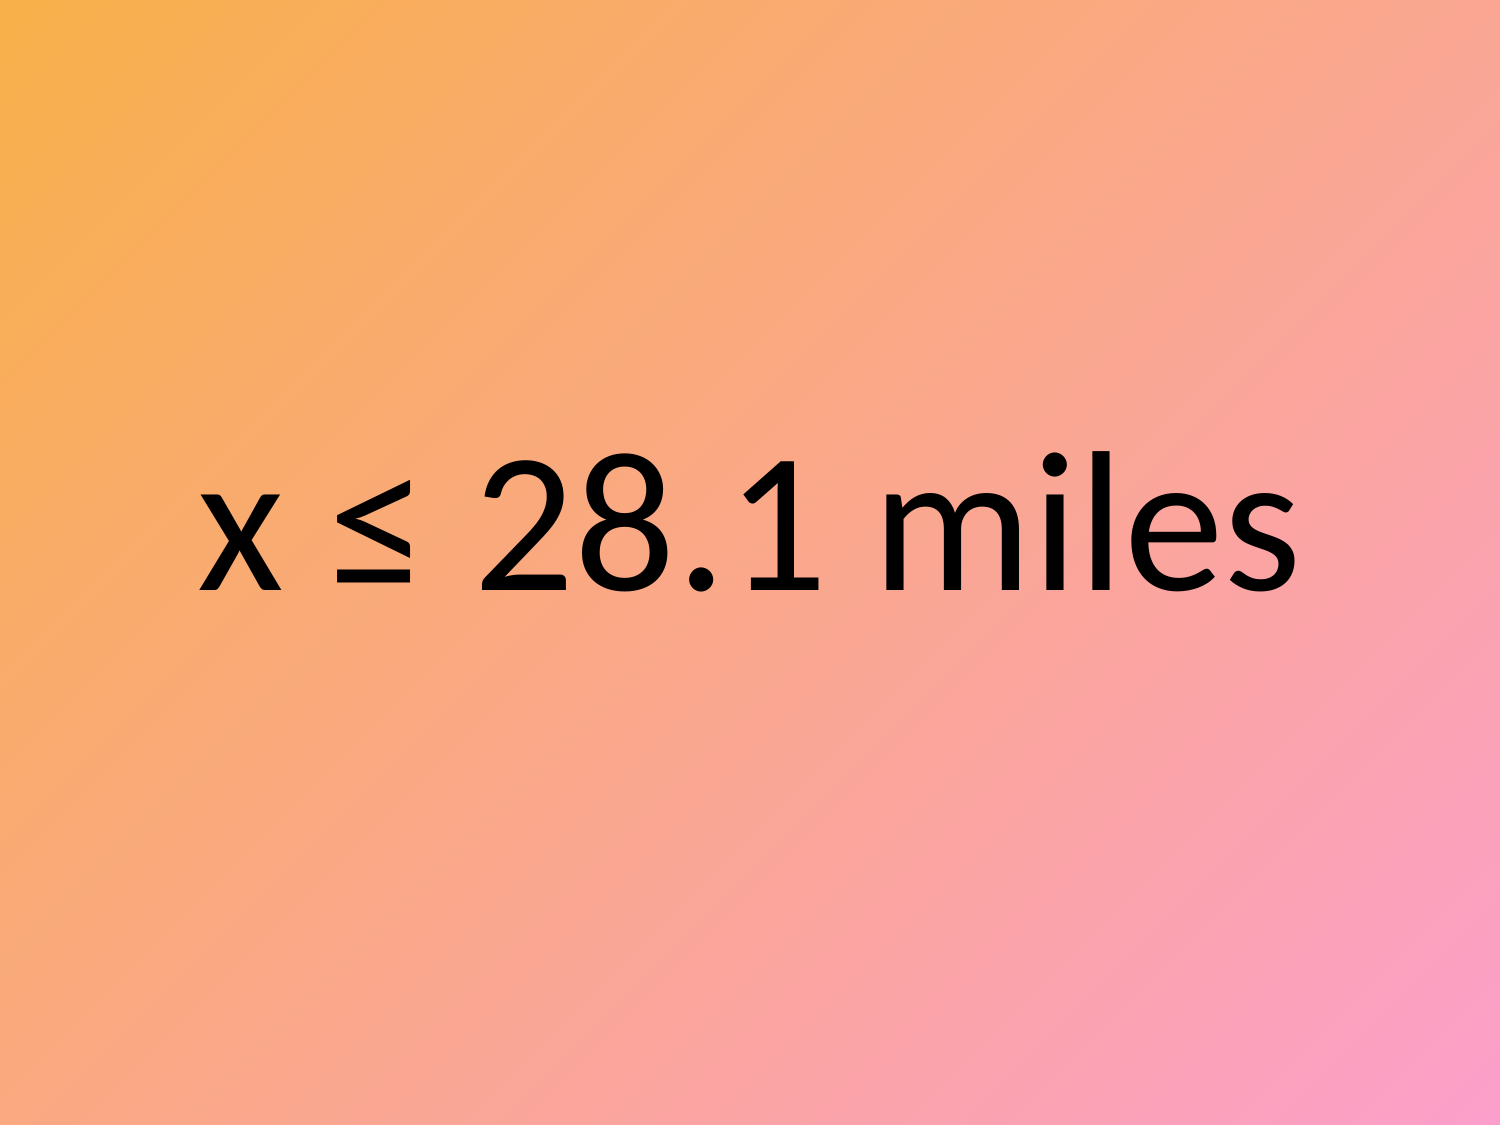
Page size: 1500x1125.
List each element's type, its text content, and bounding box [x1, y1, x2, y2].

list x ≤ 28.1 miles [74, 382, 1426, 1125]
